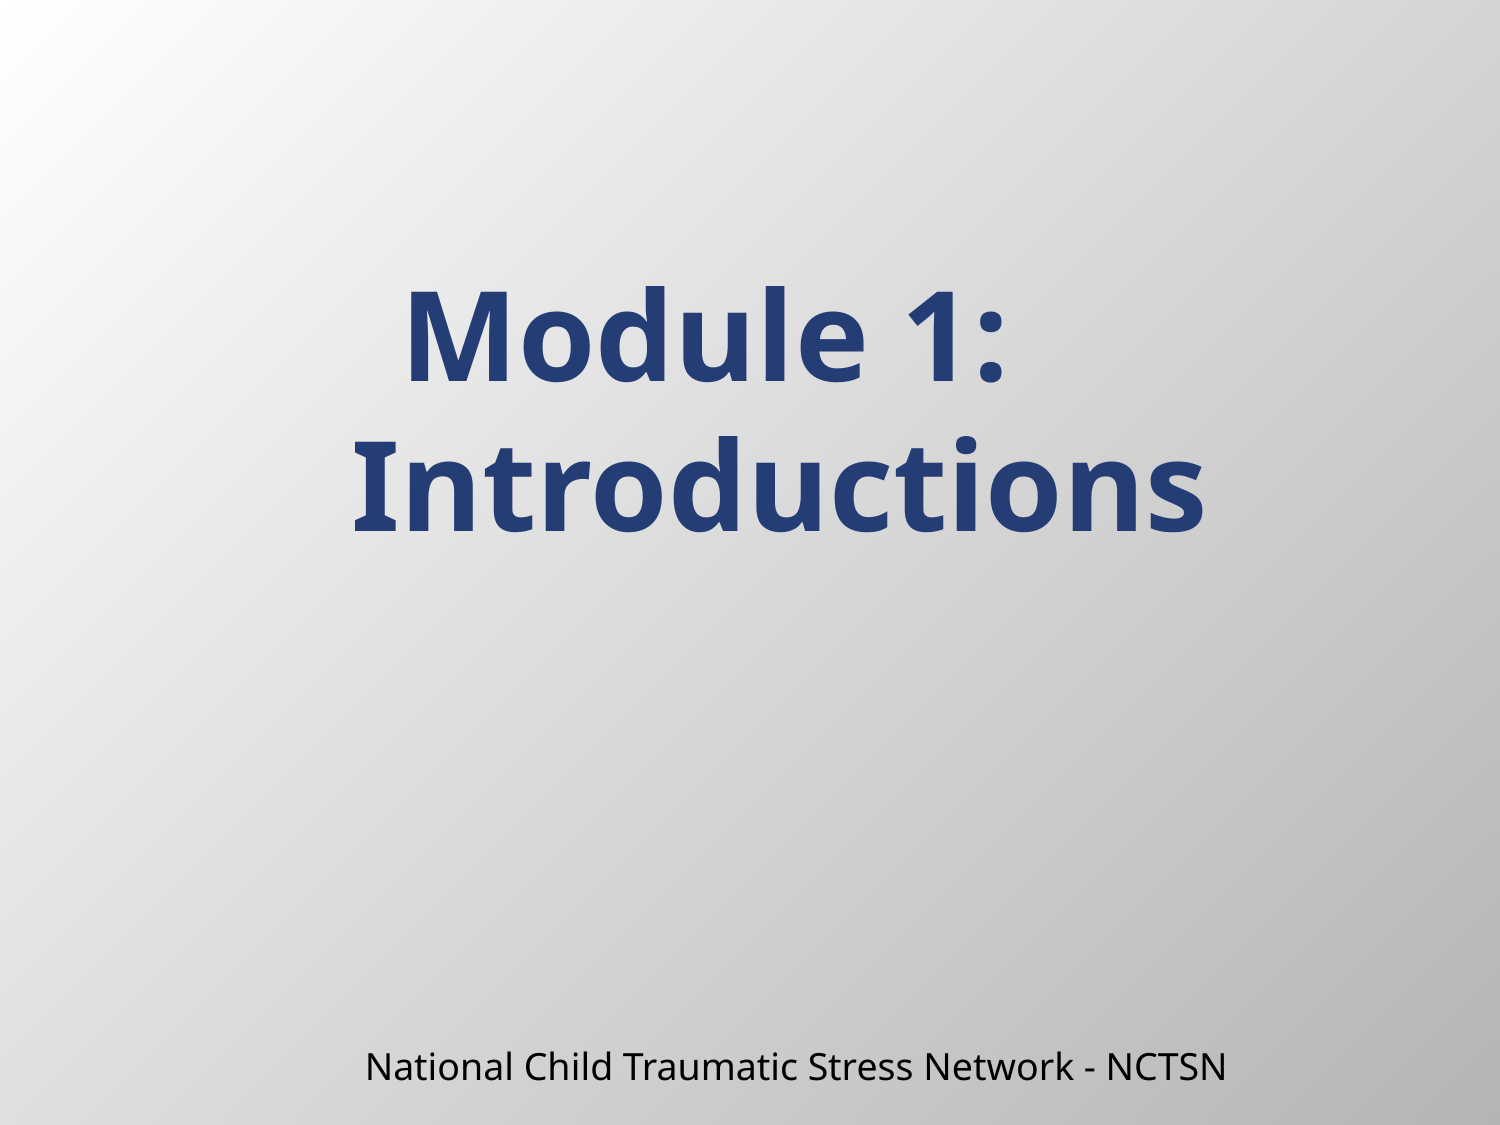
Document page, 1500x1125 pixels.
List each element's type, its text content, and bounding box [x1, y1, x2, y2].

title Module 1: Introductions [75, 162, 1335, 650]
text_box National Child Traumatic Stress Network - NCTSN [349, 1035, 1457, 1096]
